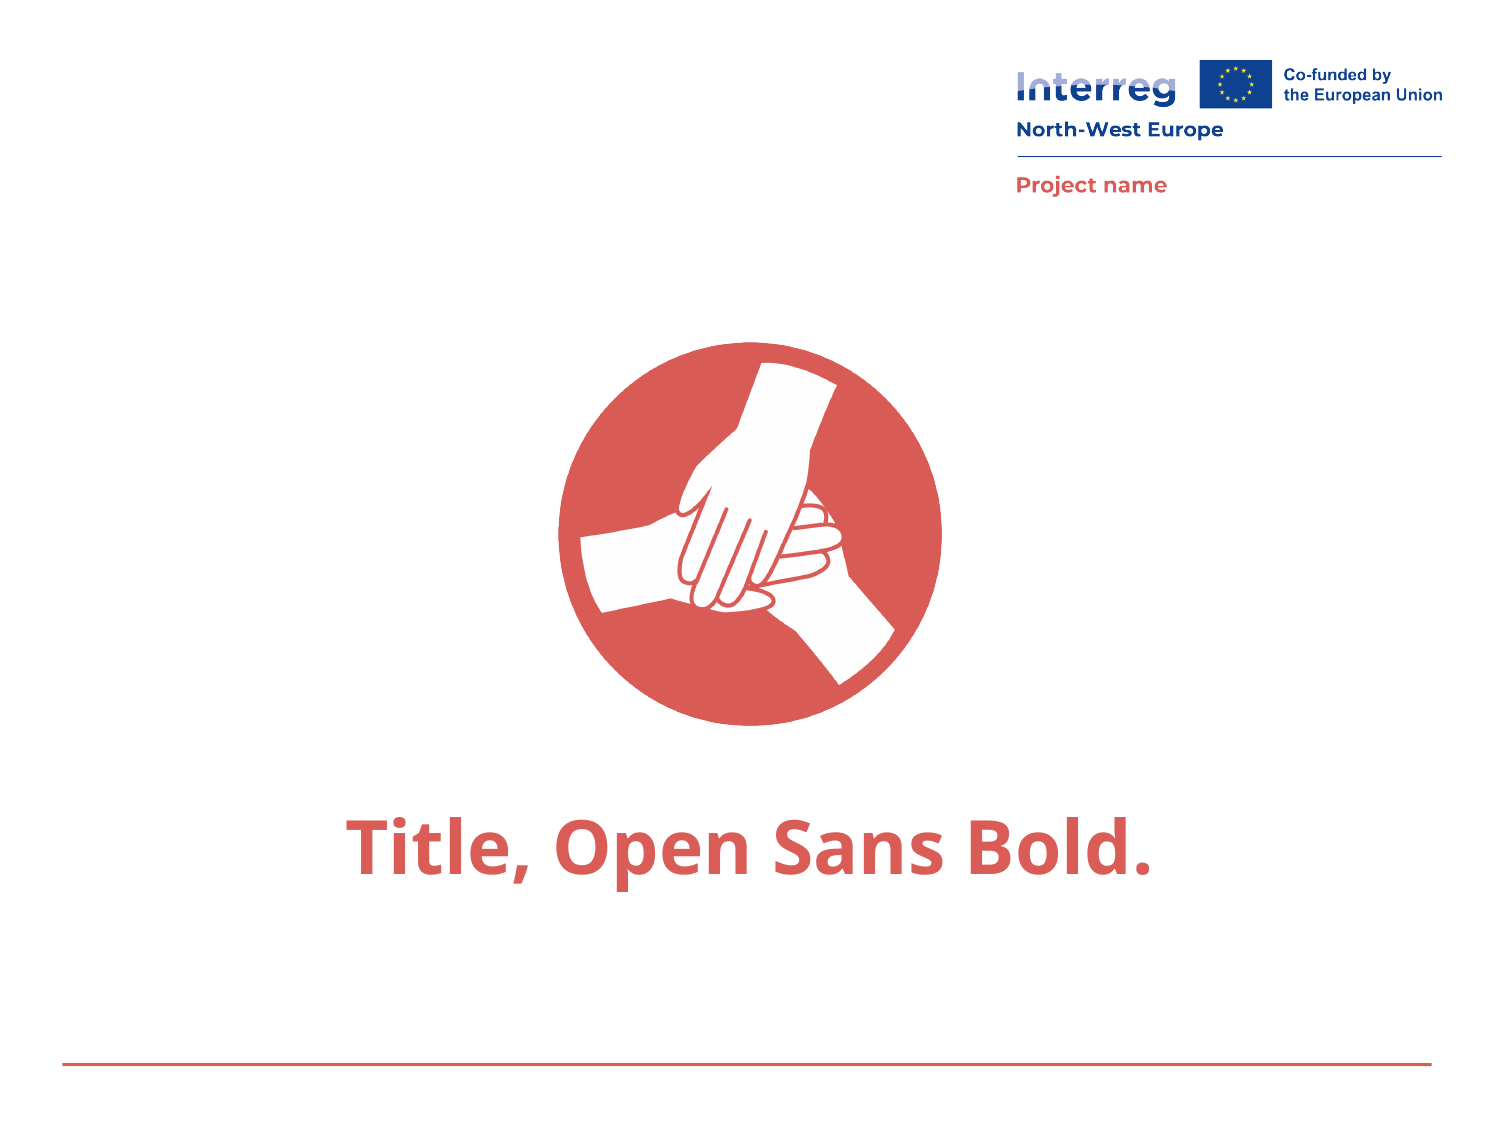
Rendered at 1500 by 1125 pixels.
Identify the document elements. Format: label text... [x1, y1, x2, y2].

text_box Title, Open Sans Bold. [112, 792, 1388, 939]
picture [558, 342, 942, 726]
picture [958, 0, 1500, 252]
